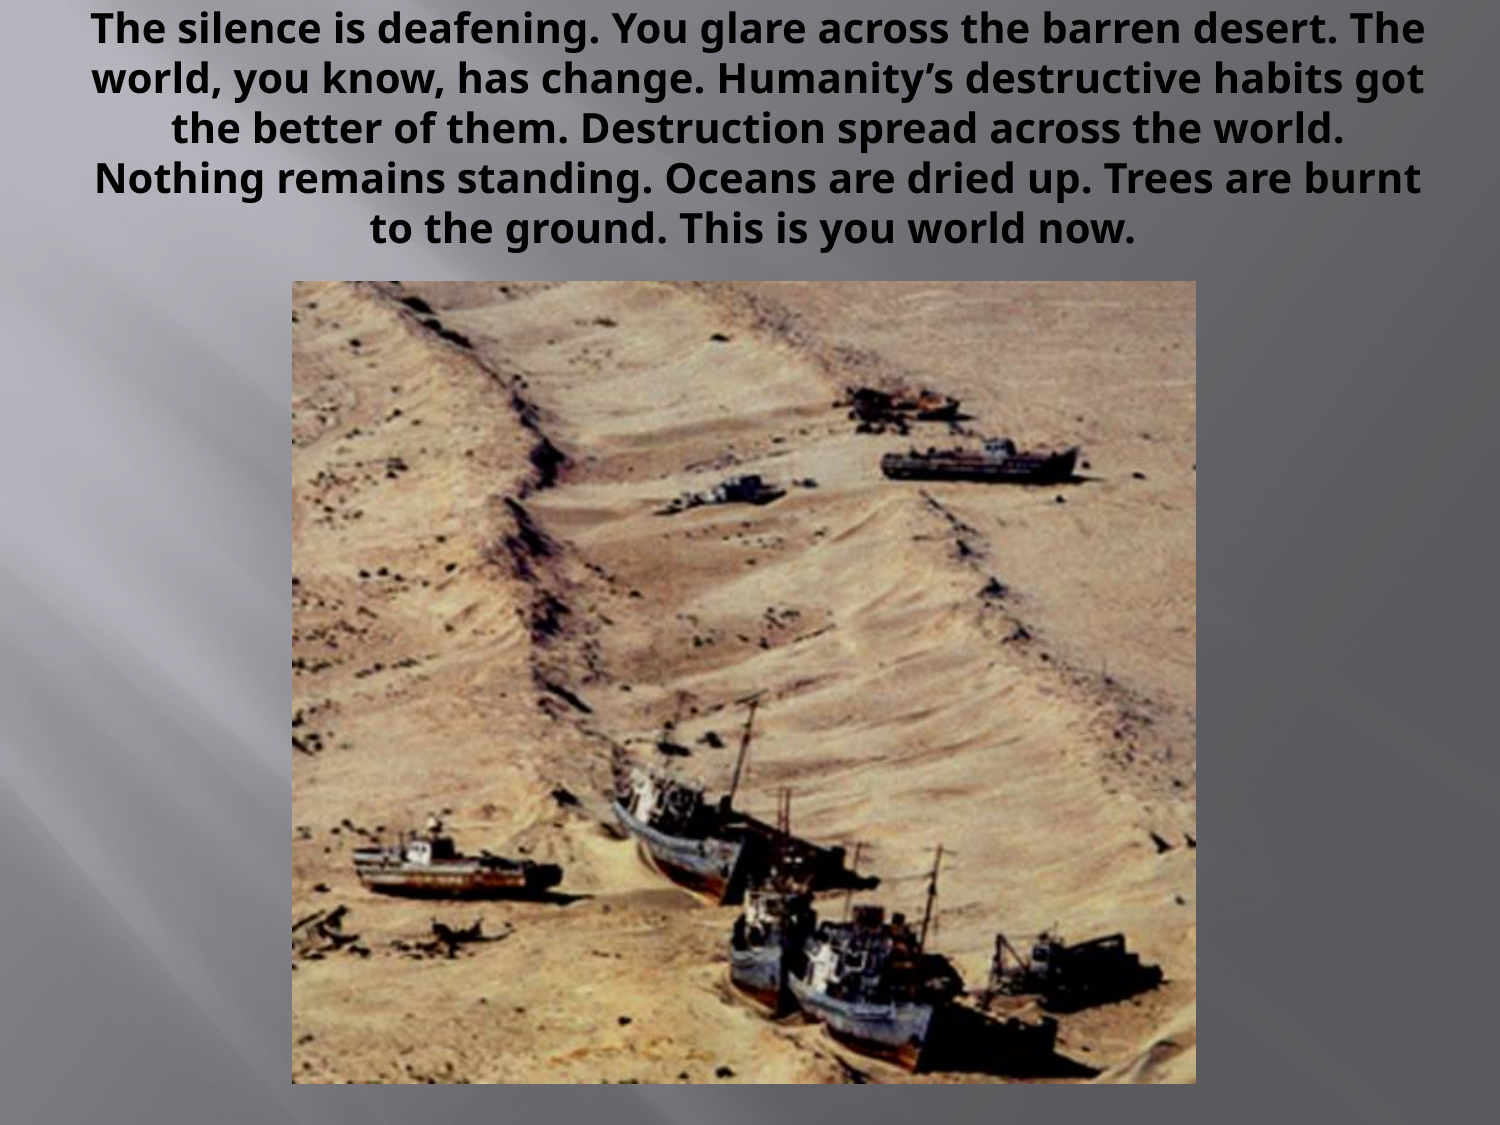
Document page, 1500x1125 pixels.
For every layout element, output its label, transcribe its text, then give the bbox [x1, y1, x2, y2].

title The silence is deafening. You glare across the barren desert. The world, you know, has change. Humanity’s destructive habits got the better of them. Destruction spread across the world. Nothing remains standing. Oceans are dried up. Trees are burnt to the ground. This is you world now. [75, 45, 1442, 258]
picture [292, 280, 1196, 1085]
